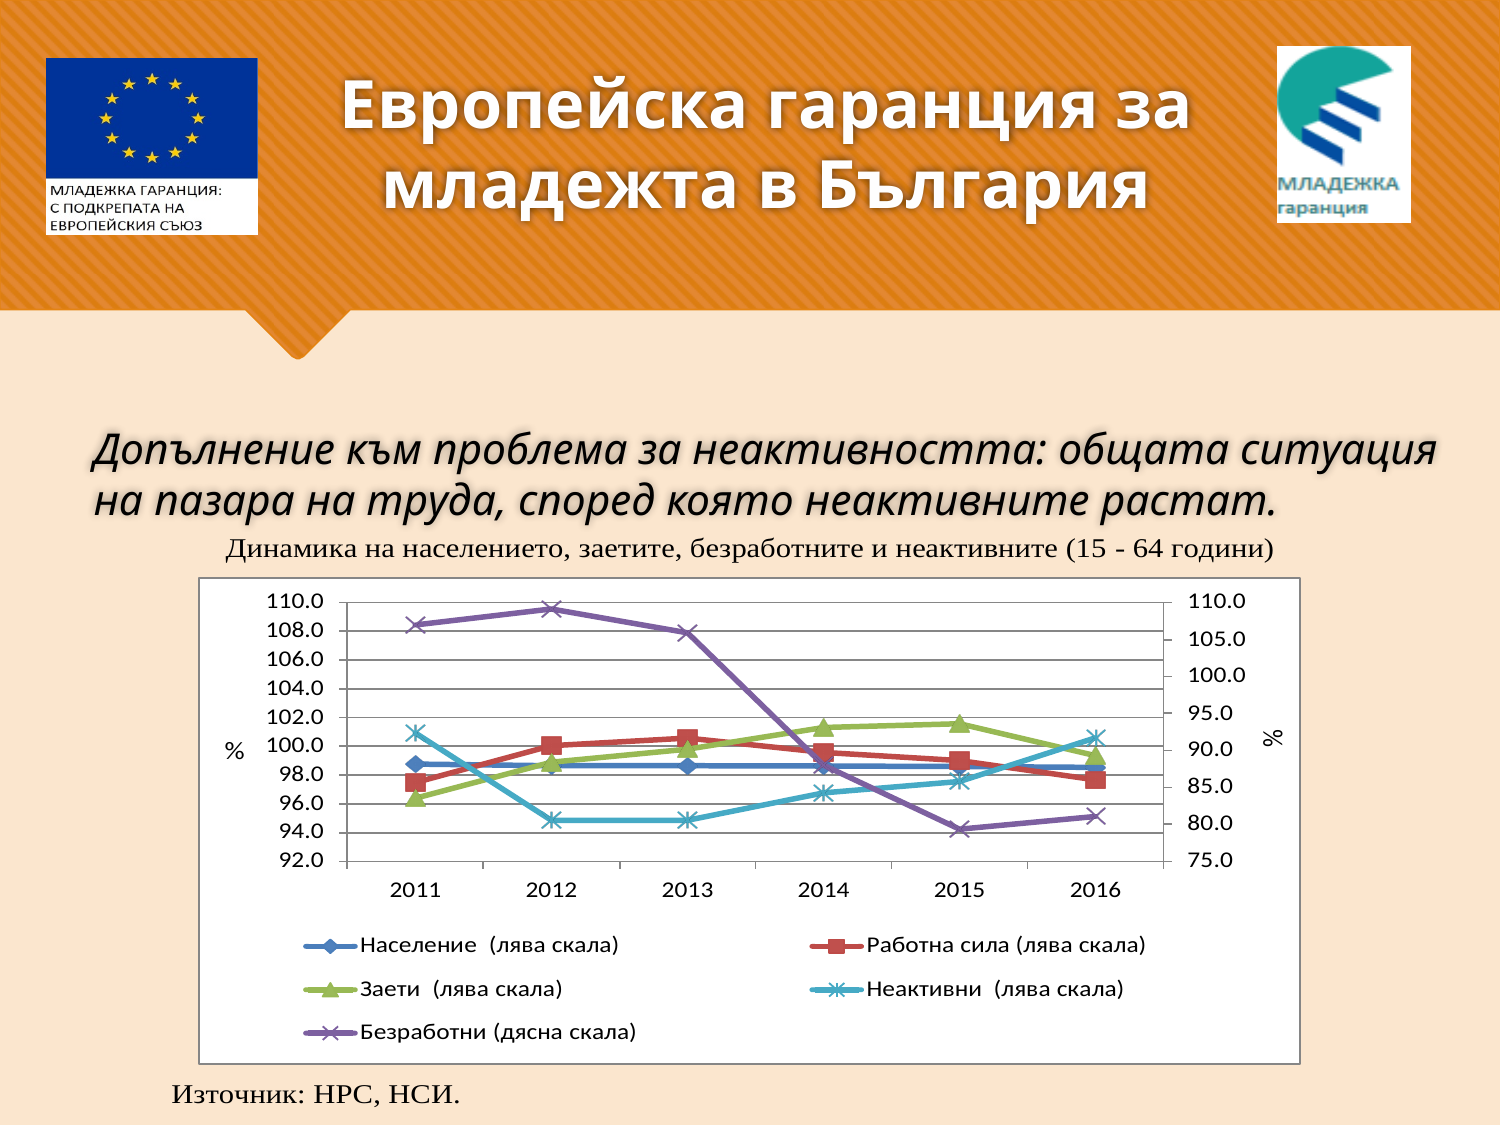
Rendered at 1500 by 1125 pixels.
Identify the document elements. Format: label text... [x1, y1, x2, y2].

picture [46, 58, 258, 235]
list Допълнение към проблема за неактивността: общата ситуация на пазара на труда, според която неактивните растат. [78, 414, 1473, 569]
picture [1277, 46, 1411, 223]
title Европейска гаранция за младежта в България [320, 101, 1231, 230]
picture [170, 518, 1329, 1125]
